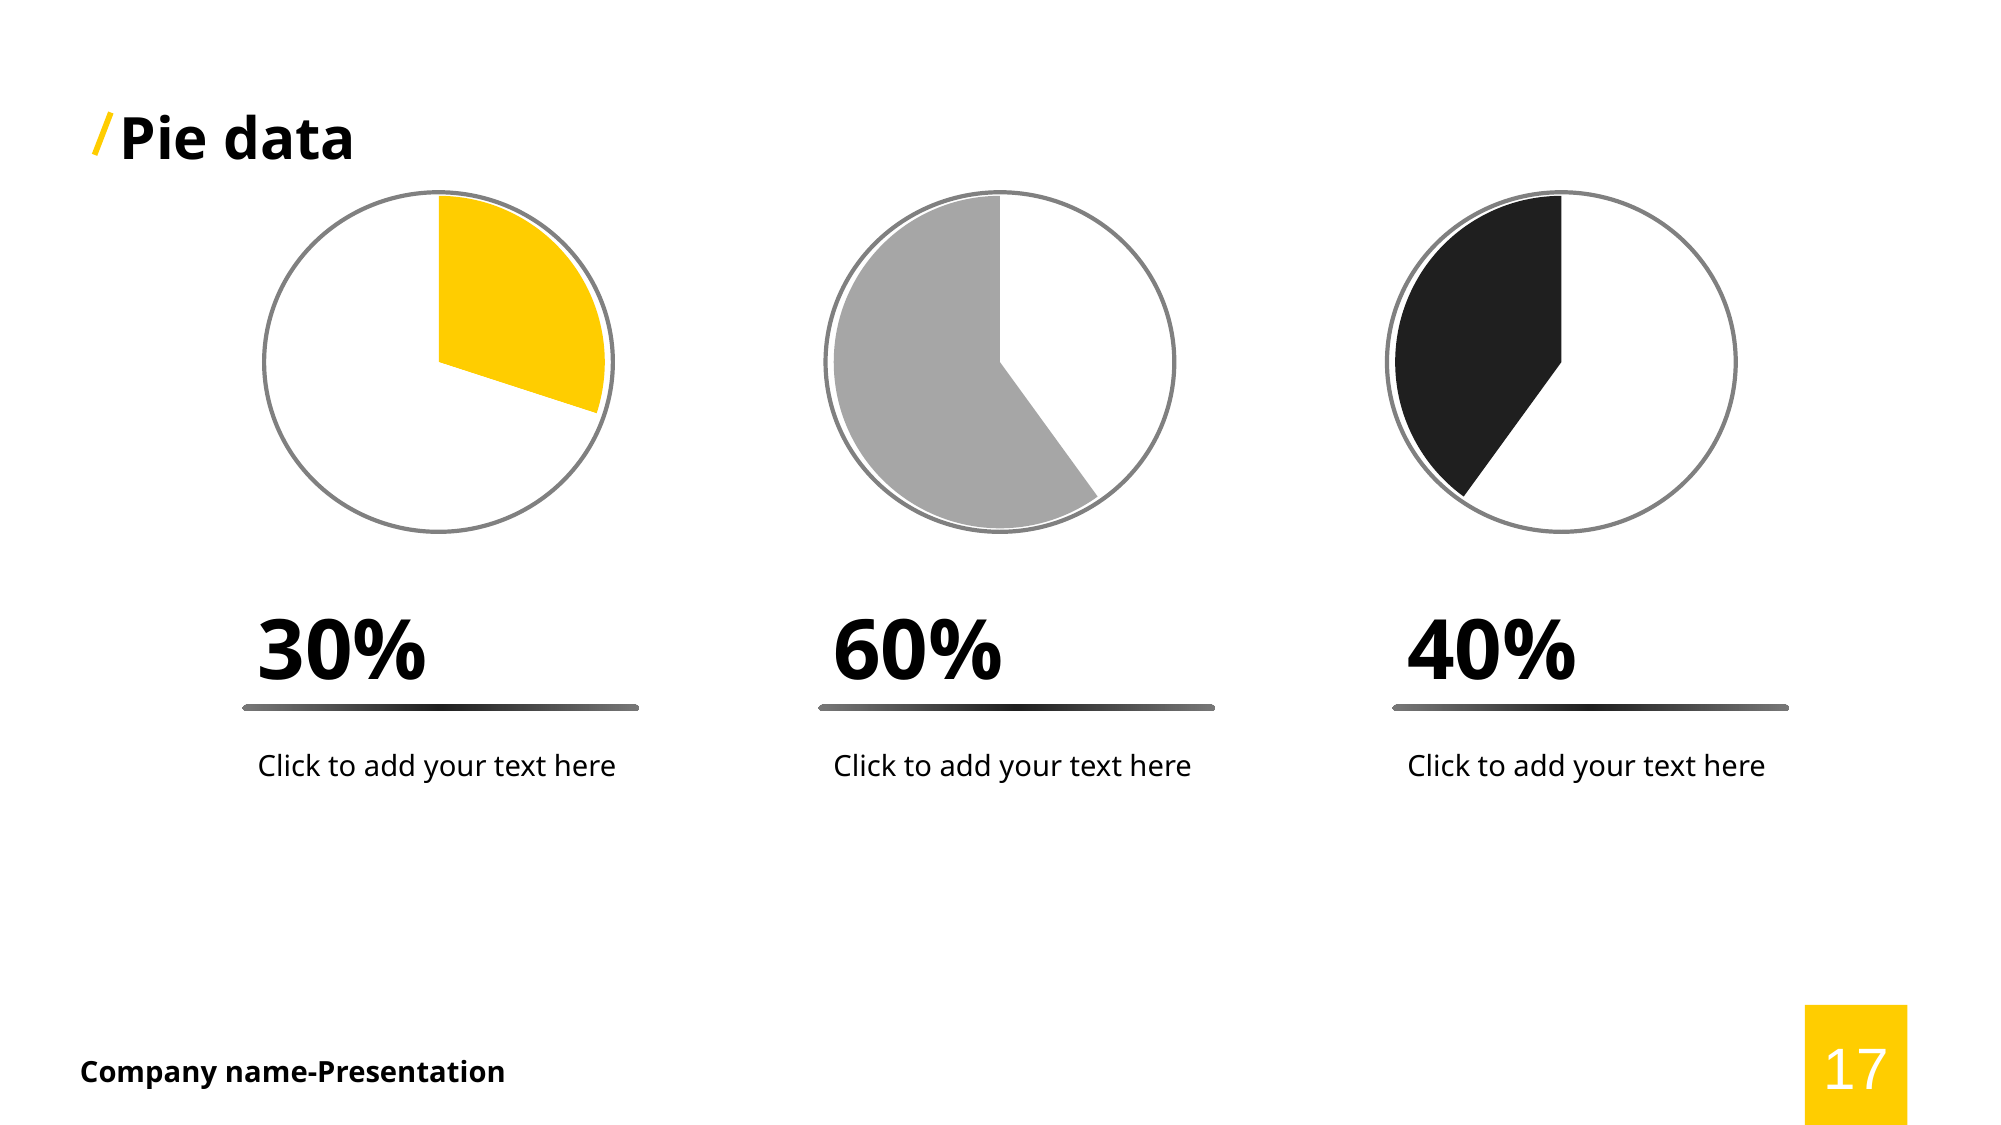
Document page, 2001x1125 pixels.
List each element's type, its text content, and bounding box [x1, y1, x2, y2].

text_box 17 [1804, 1004, 1908, 1125]
text_box [817, 703, 1216, 712]
text_box 30% [242, 588, 623, 704]
chart [1301, 188, 1822, 536]
chart [740, 188, 1260, 536]
chart [178, 188, 699, 536]
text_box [94, 112, 111, 155]
text_box Company name-Presentation [64, 1045, 532, 1096]
text_box 40% [1392, 588, 1773, 704]
text_box Pie data [104, 93, 971, 179]
text_box 60% [818, 588, 1199, 704]
text_box [1391, 703, 1790, 712]
text_box Click to add your text here [818, 732, 1231, 790]
text_box [241, 703, 640, 712]
text_box Click to add your text here [242, 732, 656, 790]
text_box Click to add your text here [1392, 732, 1805, 790]
